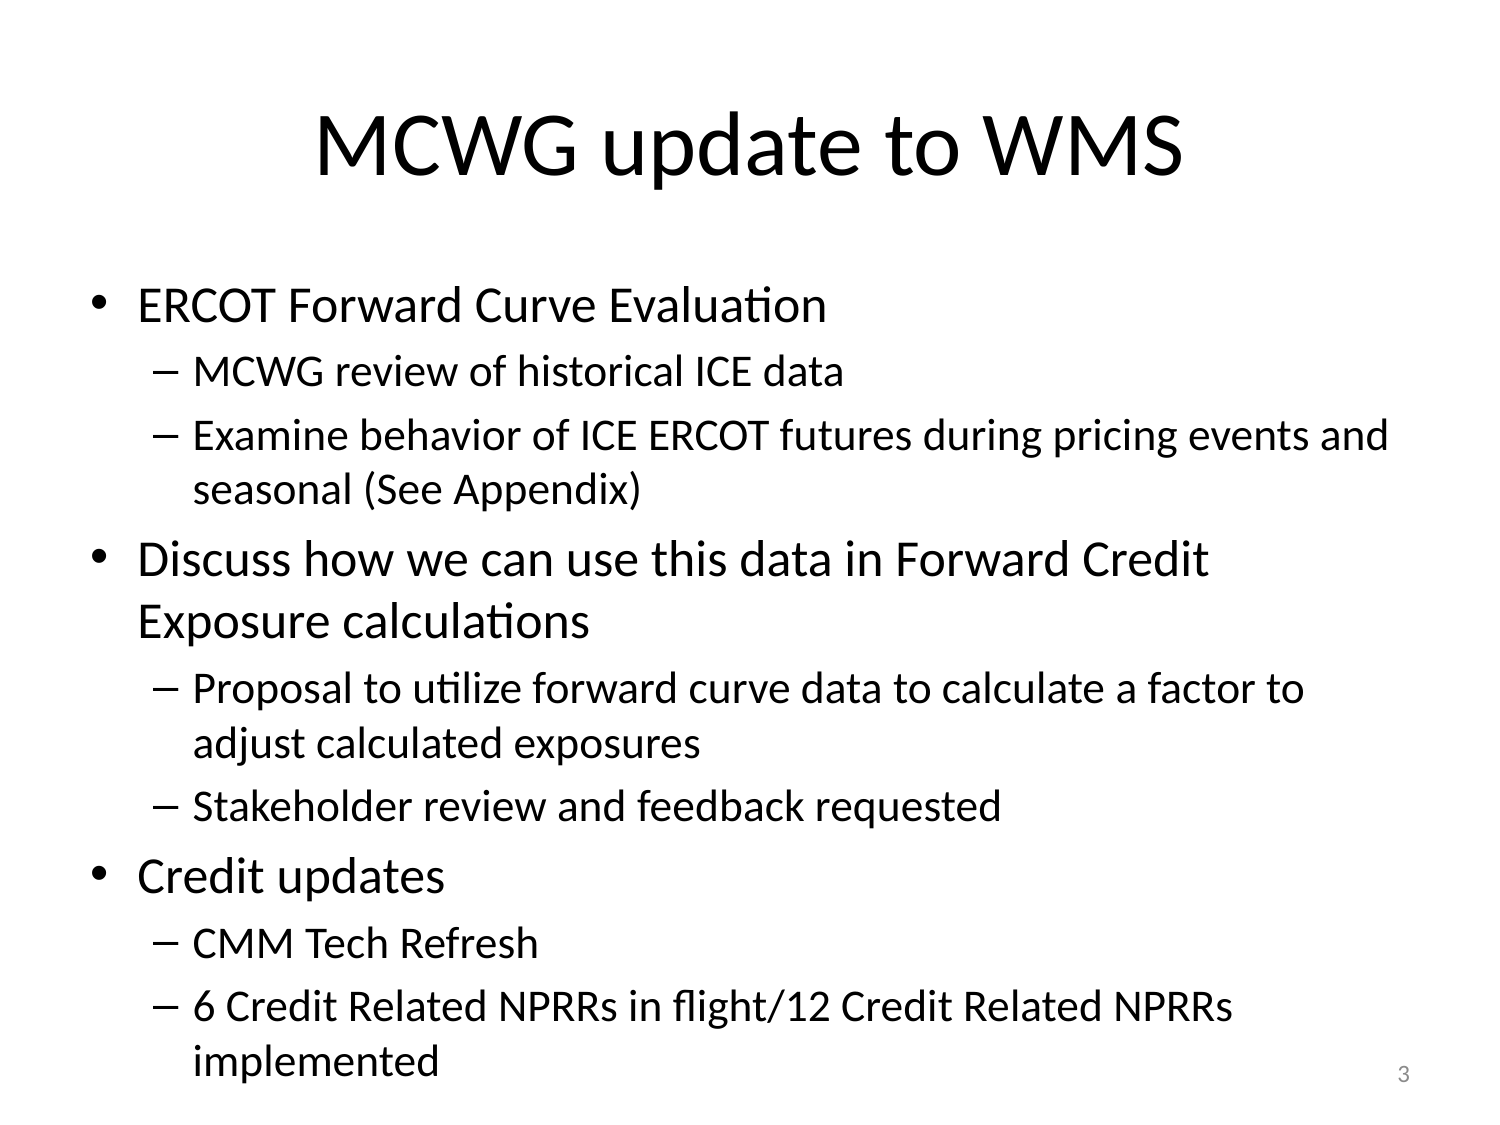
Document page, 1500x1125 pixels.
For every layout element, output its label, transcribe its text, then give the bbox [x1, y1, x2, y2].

slide_number 3 [1074, 1042, 1425, 1103]
list ERCOT Forward Curve Evaluation MCWG review of historical ICE data Examine behavior of ICE ERCOT futures during pricing events and seasonal (See Appendix) Discuss how we can use this data in Forward Credit Exposure calculations Proposal to utilize forward curve data to calculate a factor to adjust calculated exposures Stakeholder review and feedback requested Credit updates CMM Tech Refresh 6 Credit Related NPRRs in flight/12 Credit Related NPRRs implemented [75, 262, 1425, 1100]
title MCWG update to WMS [75, 45, 1425, 233]
